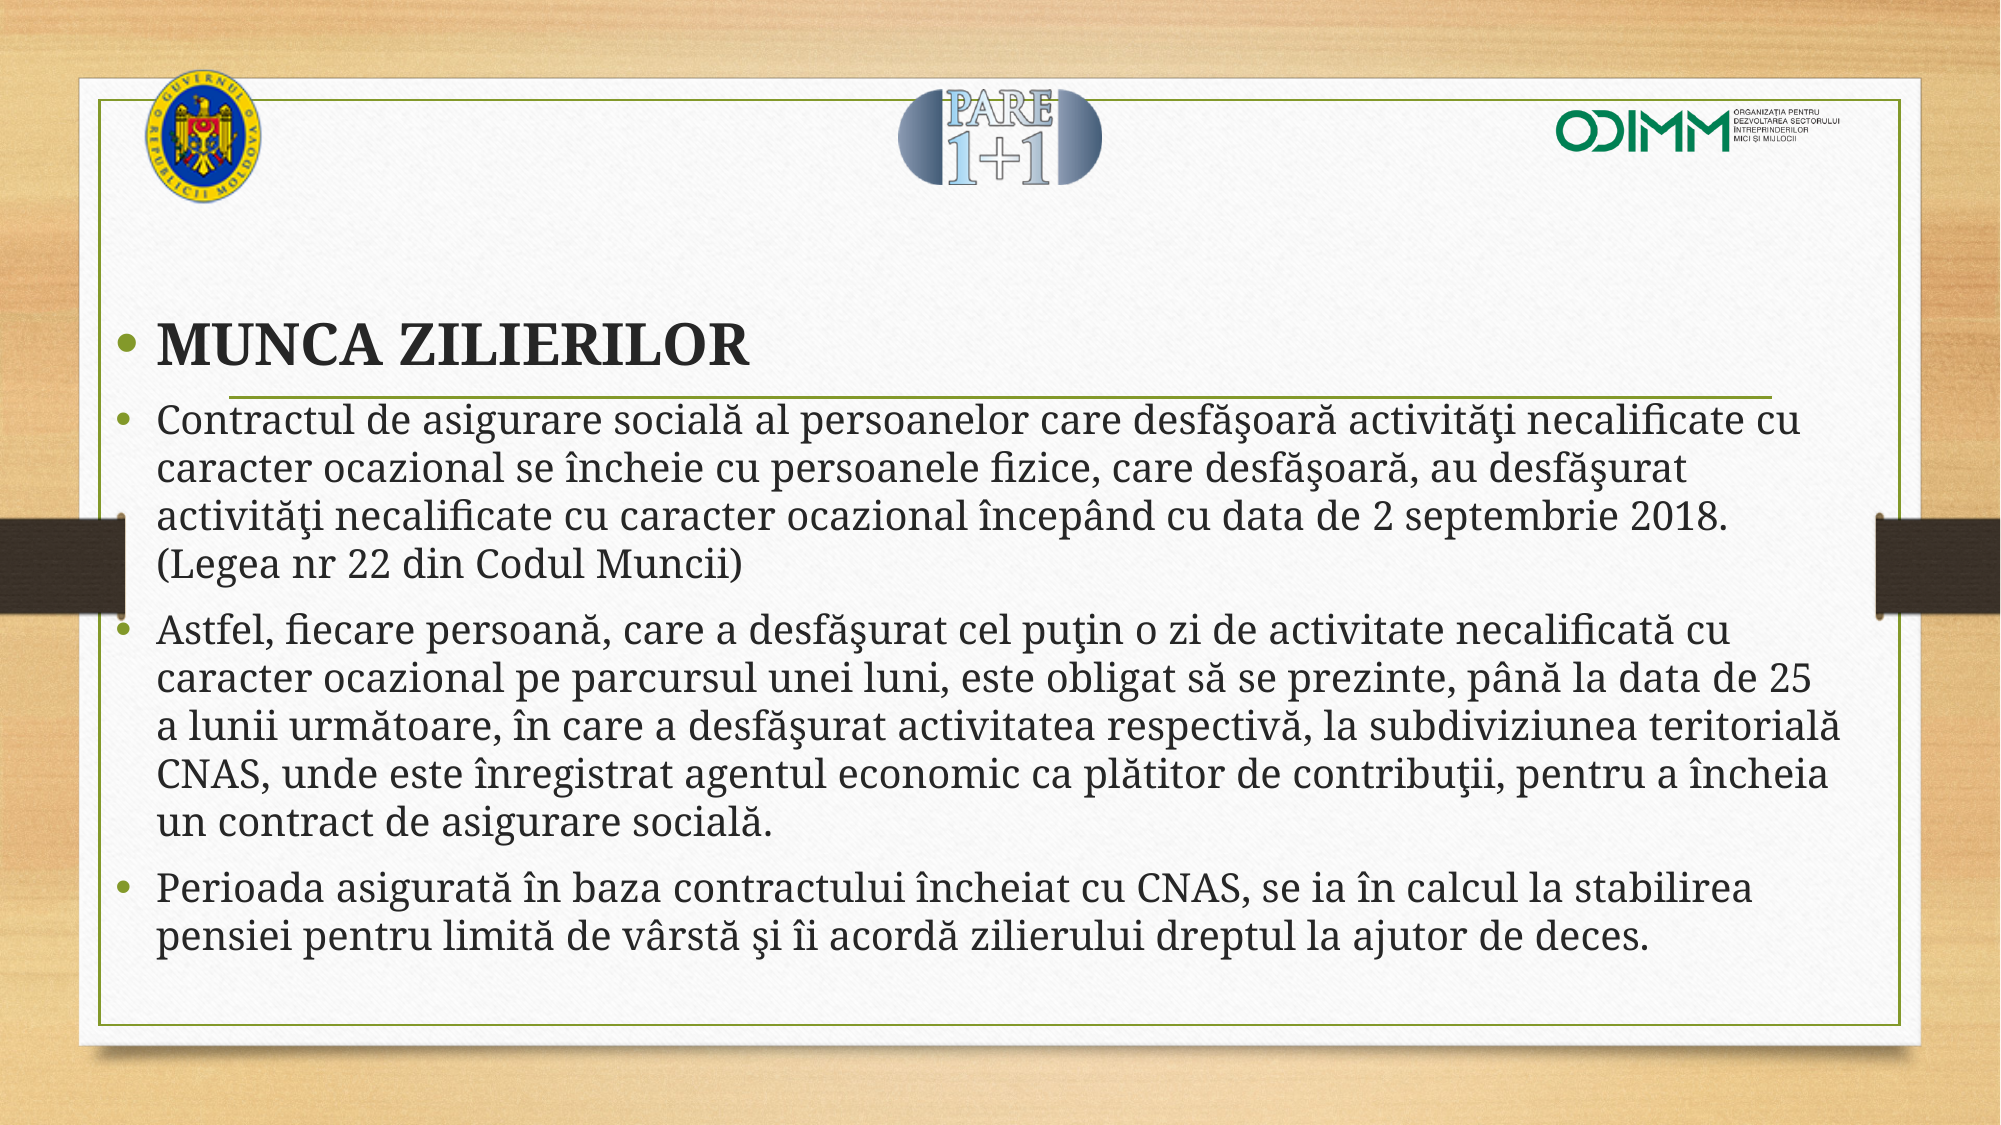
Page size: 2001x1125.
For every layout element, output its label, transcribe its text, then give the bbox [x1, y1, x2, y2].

list MUNCA ZILIERILOR Contractul de asigurare socială al persoanelor care desfăşoară activităţi necalificate cu caracter ocazional se încheie cu persoanele fizice, care desfăşoară, au desfăşurat activităţi necalificate cu caracter ocazional începând cu data de 2 septembrie 2018. (Legea nr 22 din Codul Muncii) Astfel, fiecare persoană, care a desfăşurat cel puţin o zi de activitate necalificată cu caracter ocazional pe parcursul unei luni, este obligat să se prezinte, până la data de 25 a lunii următoare, în care a desfăşurat activitatea respectivă, la subdiviziunea teritorială CNAS, unde este înregistrat agentul economic ca plătitor de contribuţii, pentru a încheia un contract de asigurare socială. Perioada asigurată în baza contractului încheiat cu CNAS, se ia în calcul la stabilirea pensiei pentru limită de vârstă şi îi acordă zilierului dreptul la ajutor de deces. [100, 299, 1863, 1088]
picture [0, 0, 2001, 1125]
